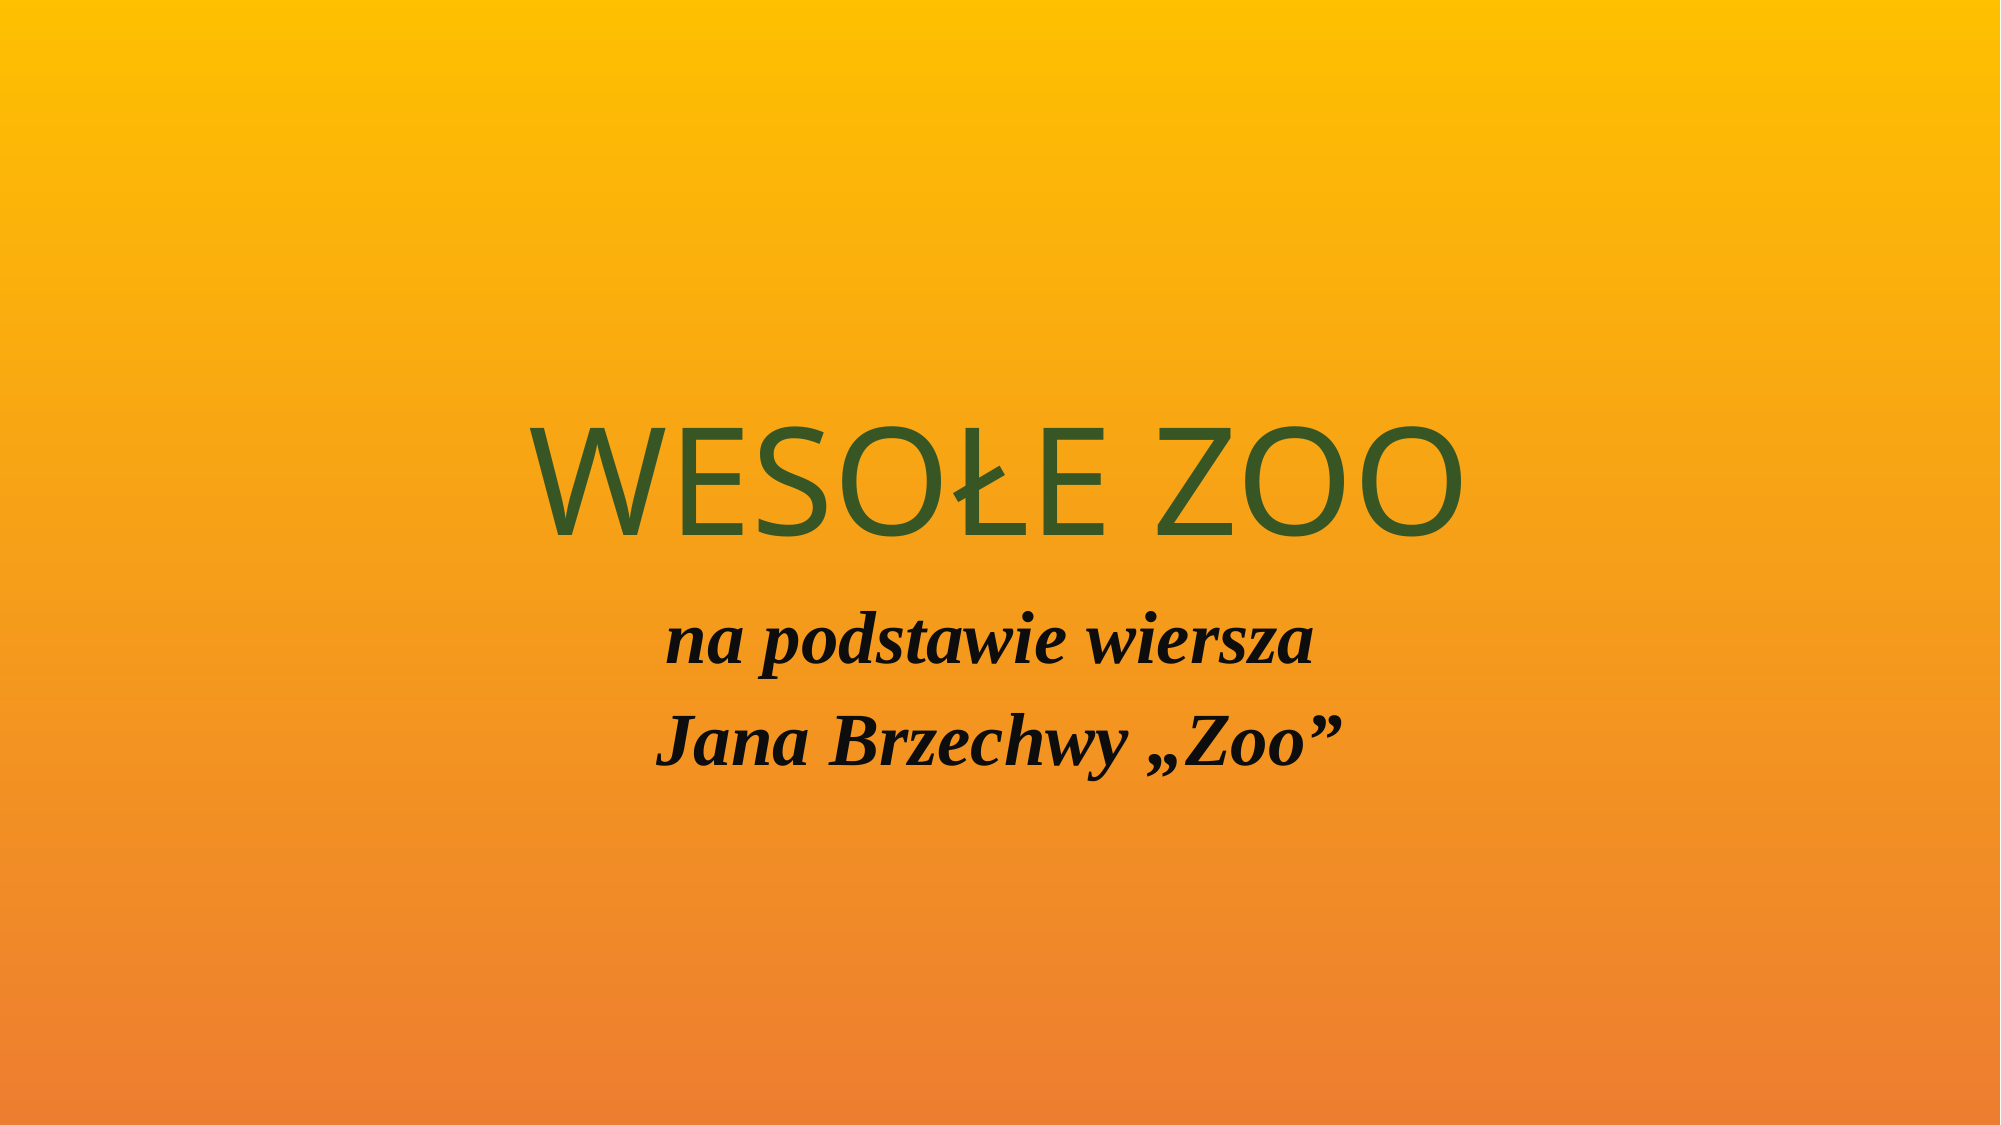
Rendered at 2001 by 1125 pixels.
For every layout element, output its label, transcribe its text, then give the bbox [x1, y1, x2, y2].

title WESOŁE ZOO [249, 184, 1750, 576]
subtitle na podstawie wiersza Jana Brzechwy „Zoo” [249, 590, 1750, 863]
